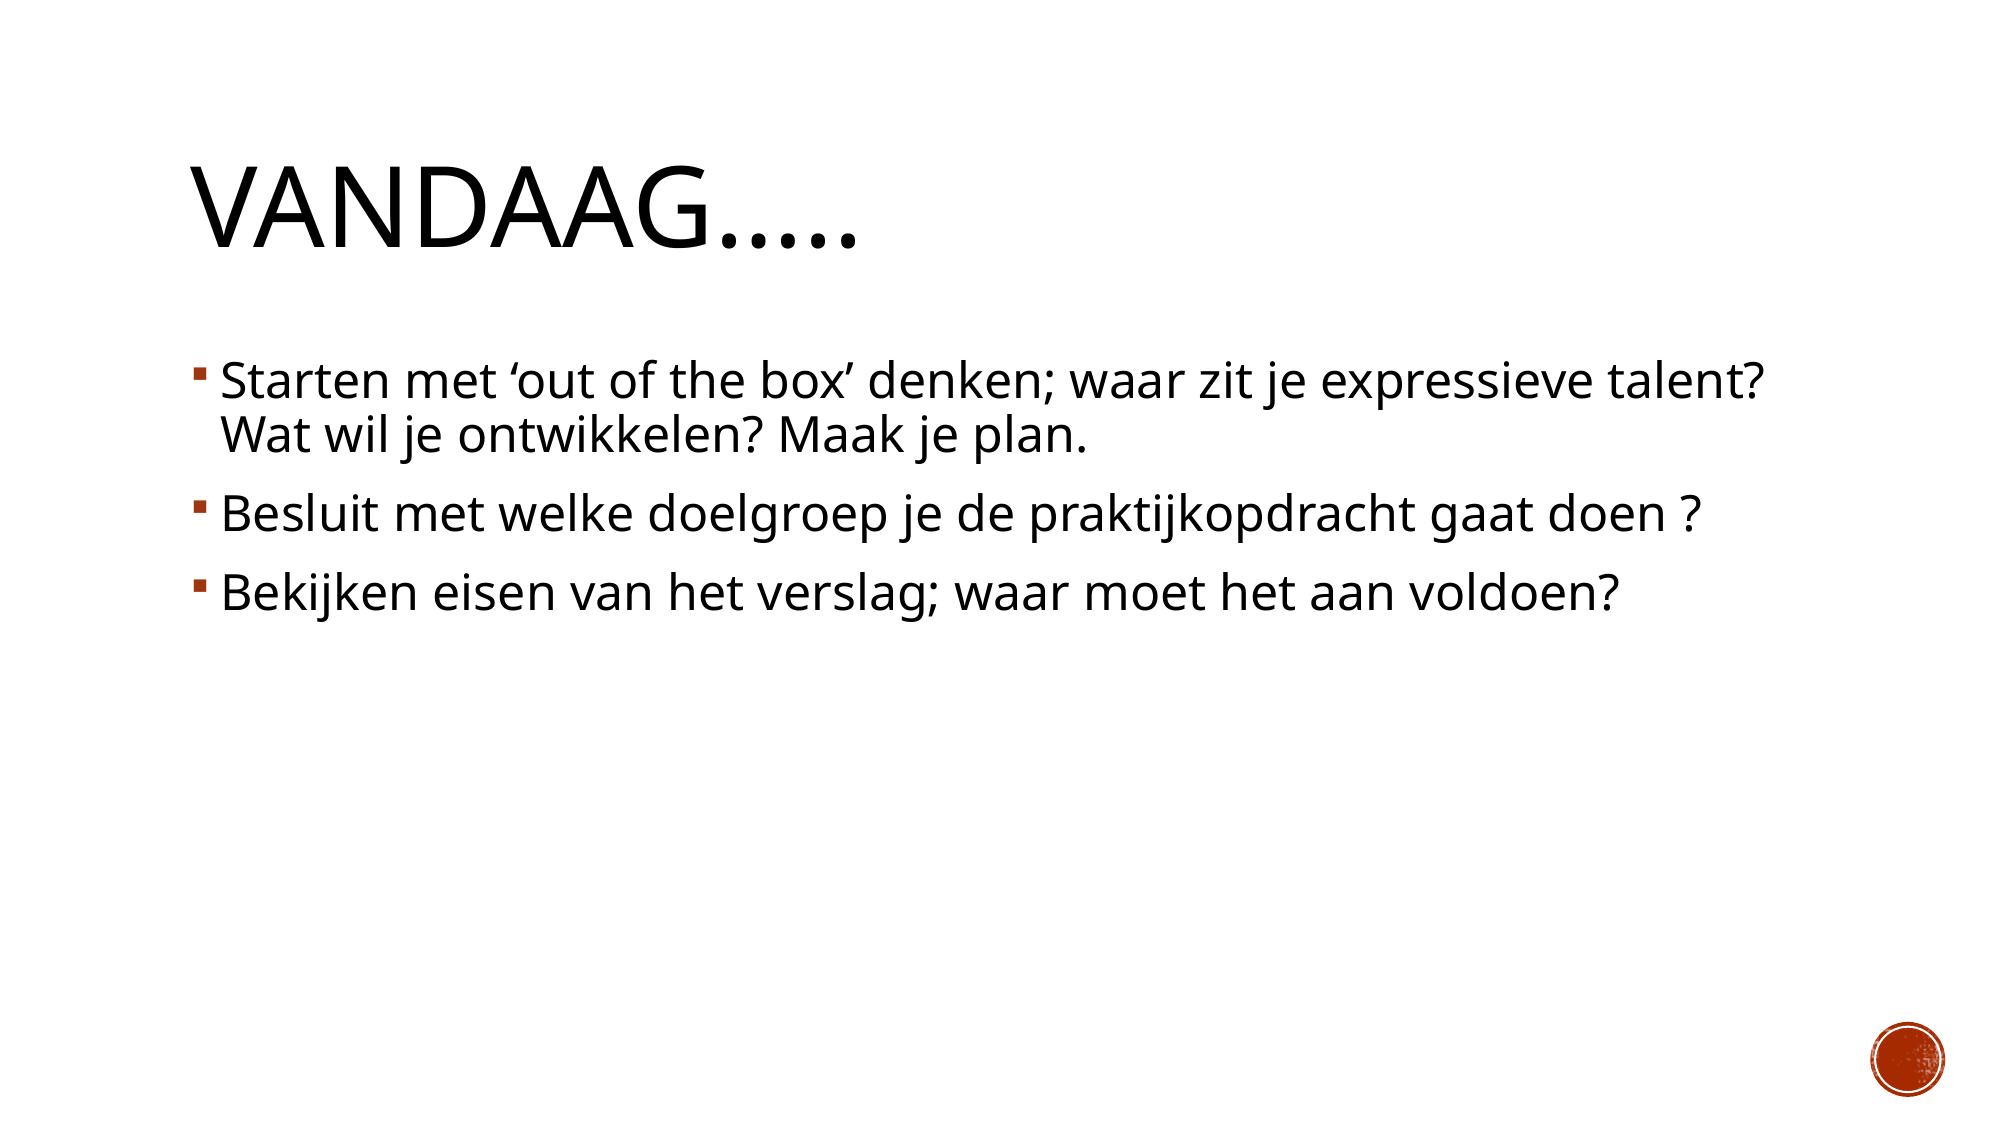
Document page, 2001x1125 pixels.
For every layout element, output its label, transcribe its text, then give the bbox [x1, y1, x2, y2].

list Starten met ‘out of the box’ denken; waar zit je expressieve talent? Wat wil je ontwikkelen? Maak je plan. Besluit met welke doelgroep je de praktijkopdracht gaat doen ? Bekijken eisen van het verslag; waar moet het aan voldoen? [175, 348, 1826, 1013]
title Vandaag….. [175, 79, 1826, 344]
